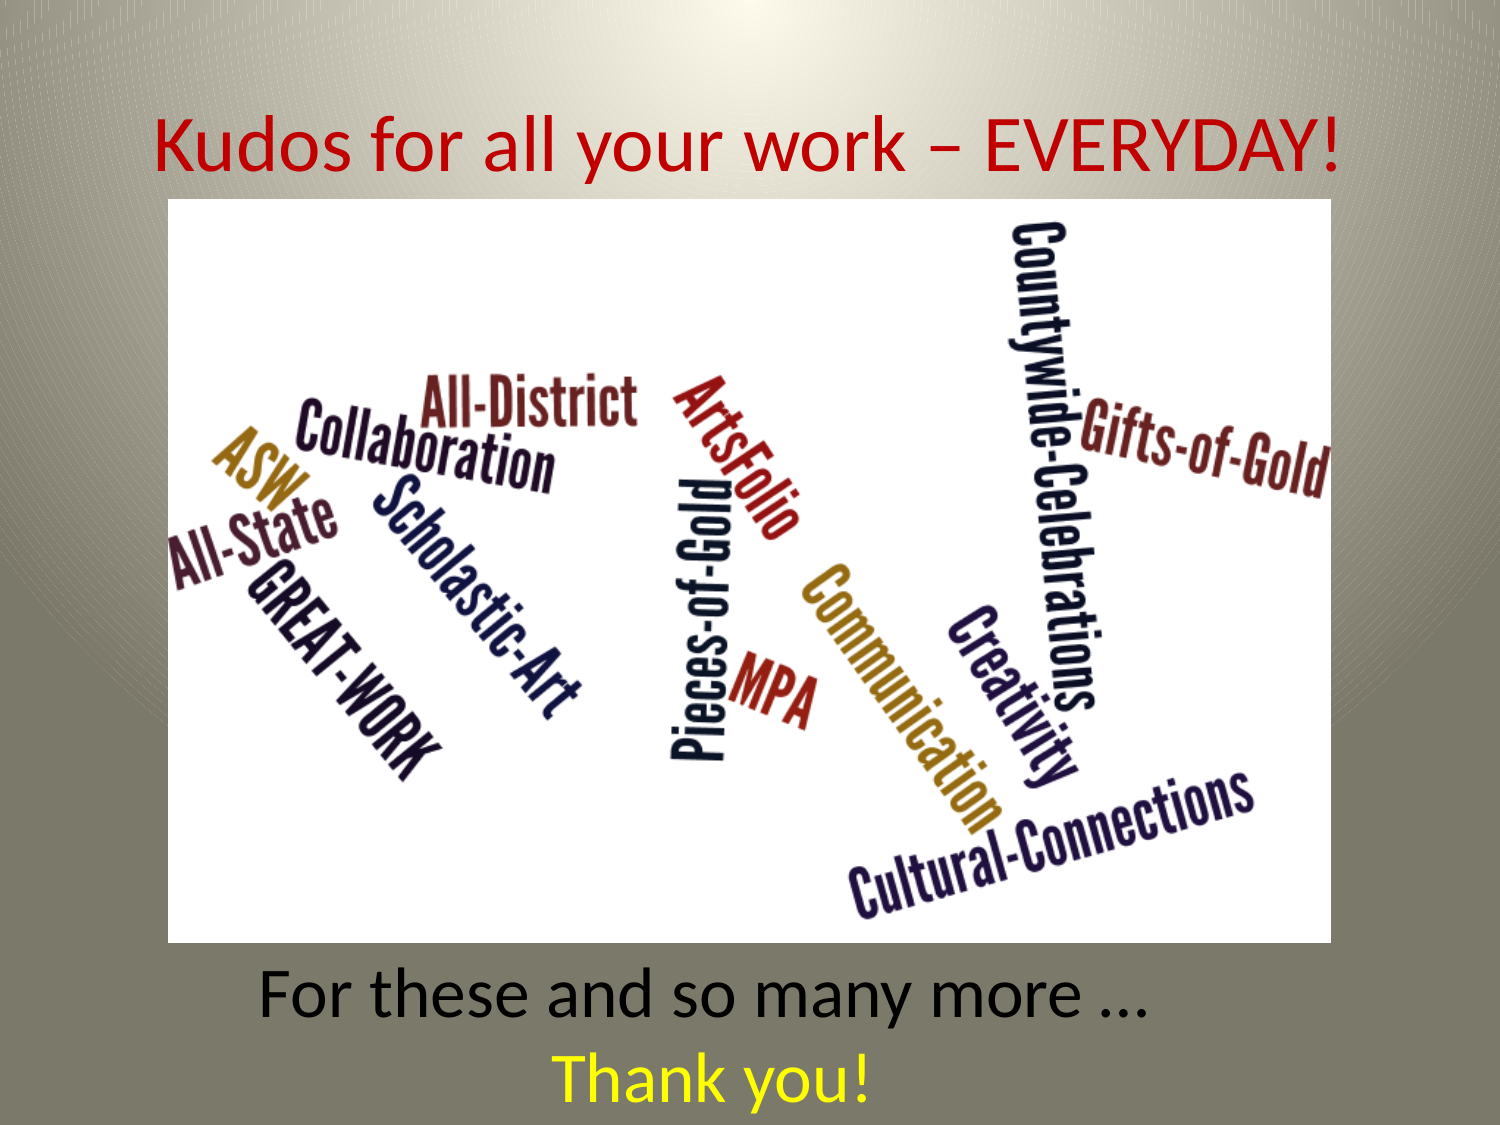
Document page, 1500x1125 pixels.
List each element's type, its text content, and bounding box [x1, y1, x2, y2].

text_box For these and so many more … Thank you! [37, 937, 1388, 1125]
title Kudos for all your work – EVERYDAY! [75, 45, 1425, 233]
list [168, 199, 1332, 943]
